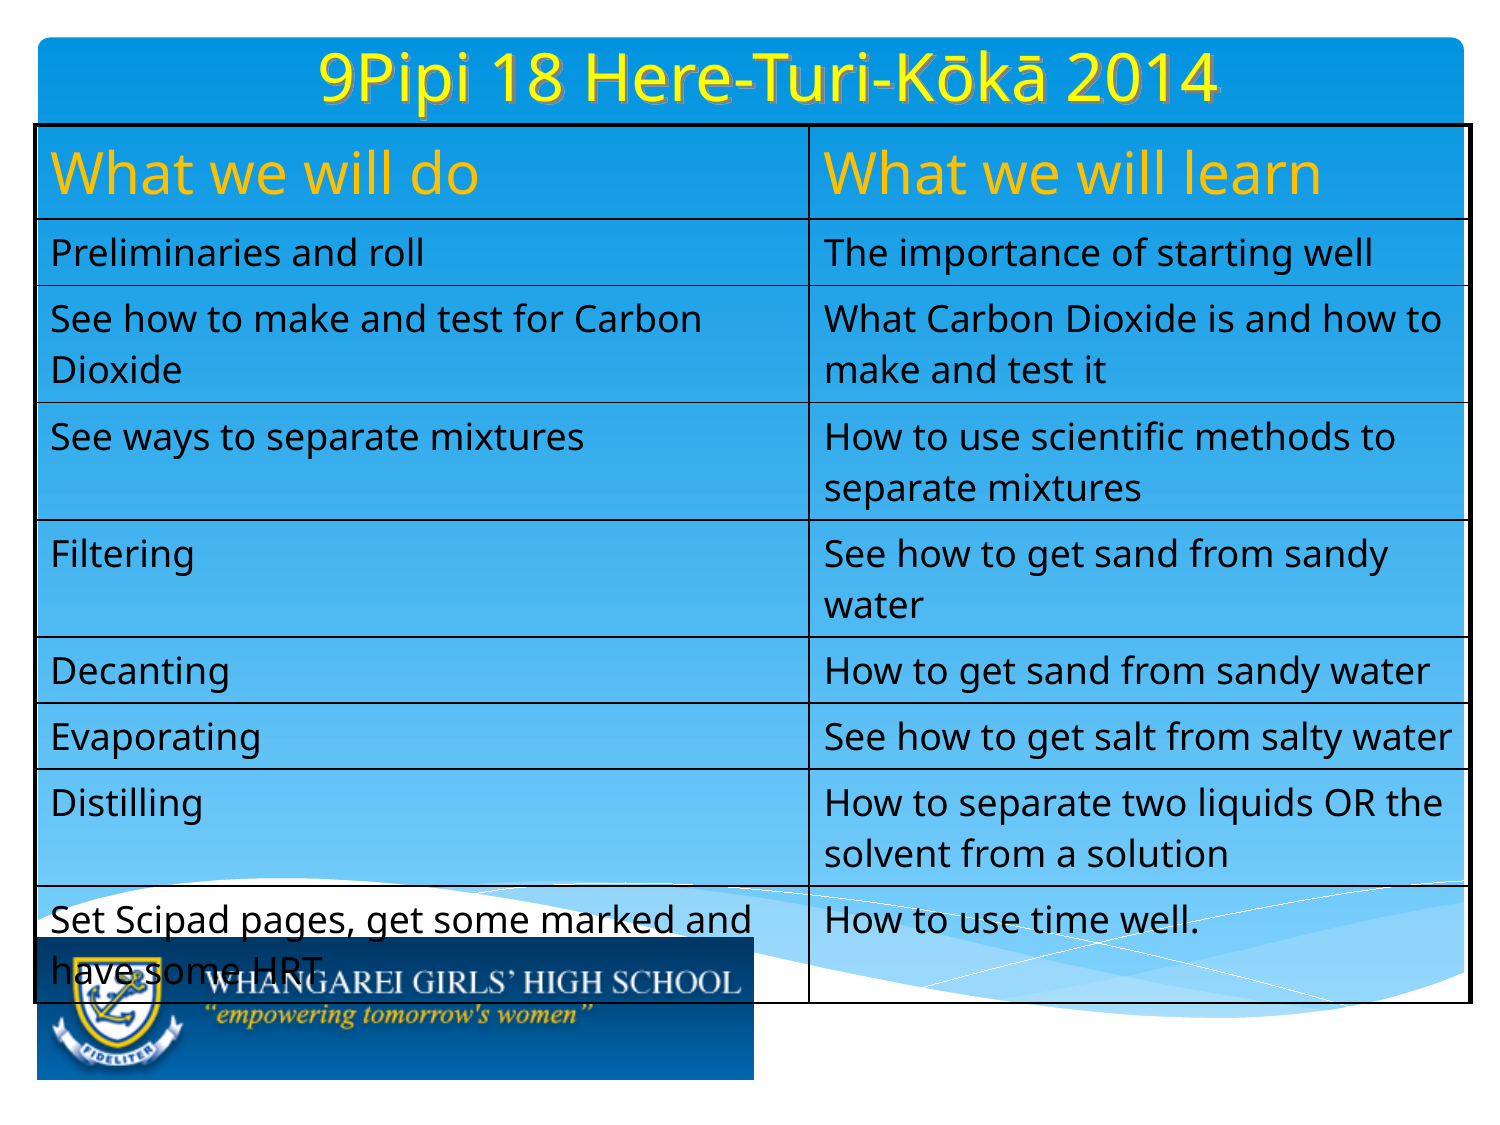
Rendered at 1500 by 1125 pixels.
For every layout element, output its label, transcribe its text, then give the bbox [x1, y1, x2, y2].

table_cell Evaporating [37, 704, 808, 768]
table_cell What Carbon Dioxide is and how to make and test it [810, 286, 1468, 402]
table_cell Preliminaries and roll [37, 220, 808, 285]
table_cell Filtering [37, 521, 808, 636]
table_cell How to separate two liquids OR the solvent from a solution [810, 770, 1468, 885]
table_cell Decanting [37, 638, 808, 702]
table_cell How to get sand from sandy water [810, 638, 1468, 702]
table_cell See ways to separate mixtures [37, 403, 808, 519]
table_cell See how to get sand from sandy water [810, 521, 1468, 636]
table_cell The importance of starting well [810, 220, 1468, 285]
text_box 9Pipi 18 Here-Turi-Kōkā 2014 [162, 24, 1375, 123]
table_cell How to use scientific methods to separate mixtures [810, 403, 1468, 519]
table_header What we will learn [810, 127, 1468, 218]
table_cell Set Scipad pages, get some marked and have some HRT [37, 887, 808, 1002]
table_cell Distilling [37, 770, 808, 885]
table_header What we will do [37, 127, 808, 218]
table_cell How to use time well. [810, 887, 1468, 1002]
table_cell See how to get salt from salty water [810, 704, 1468, 768]
table_cell See how to make and test for Carbon Dioxide [37, 286, 808, 402]
picture [37, 937, 754, 1080]
